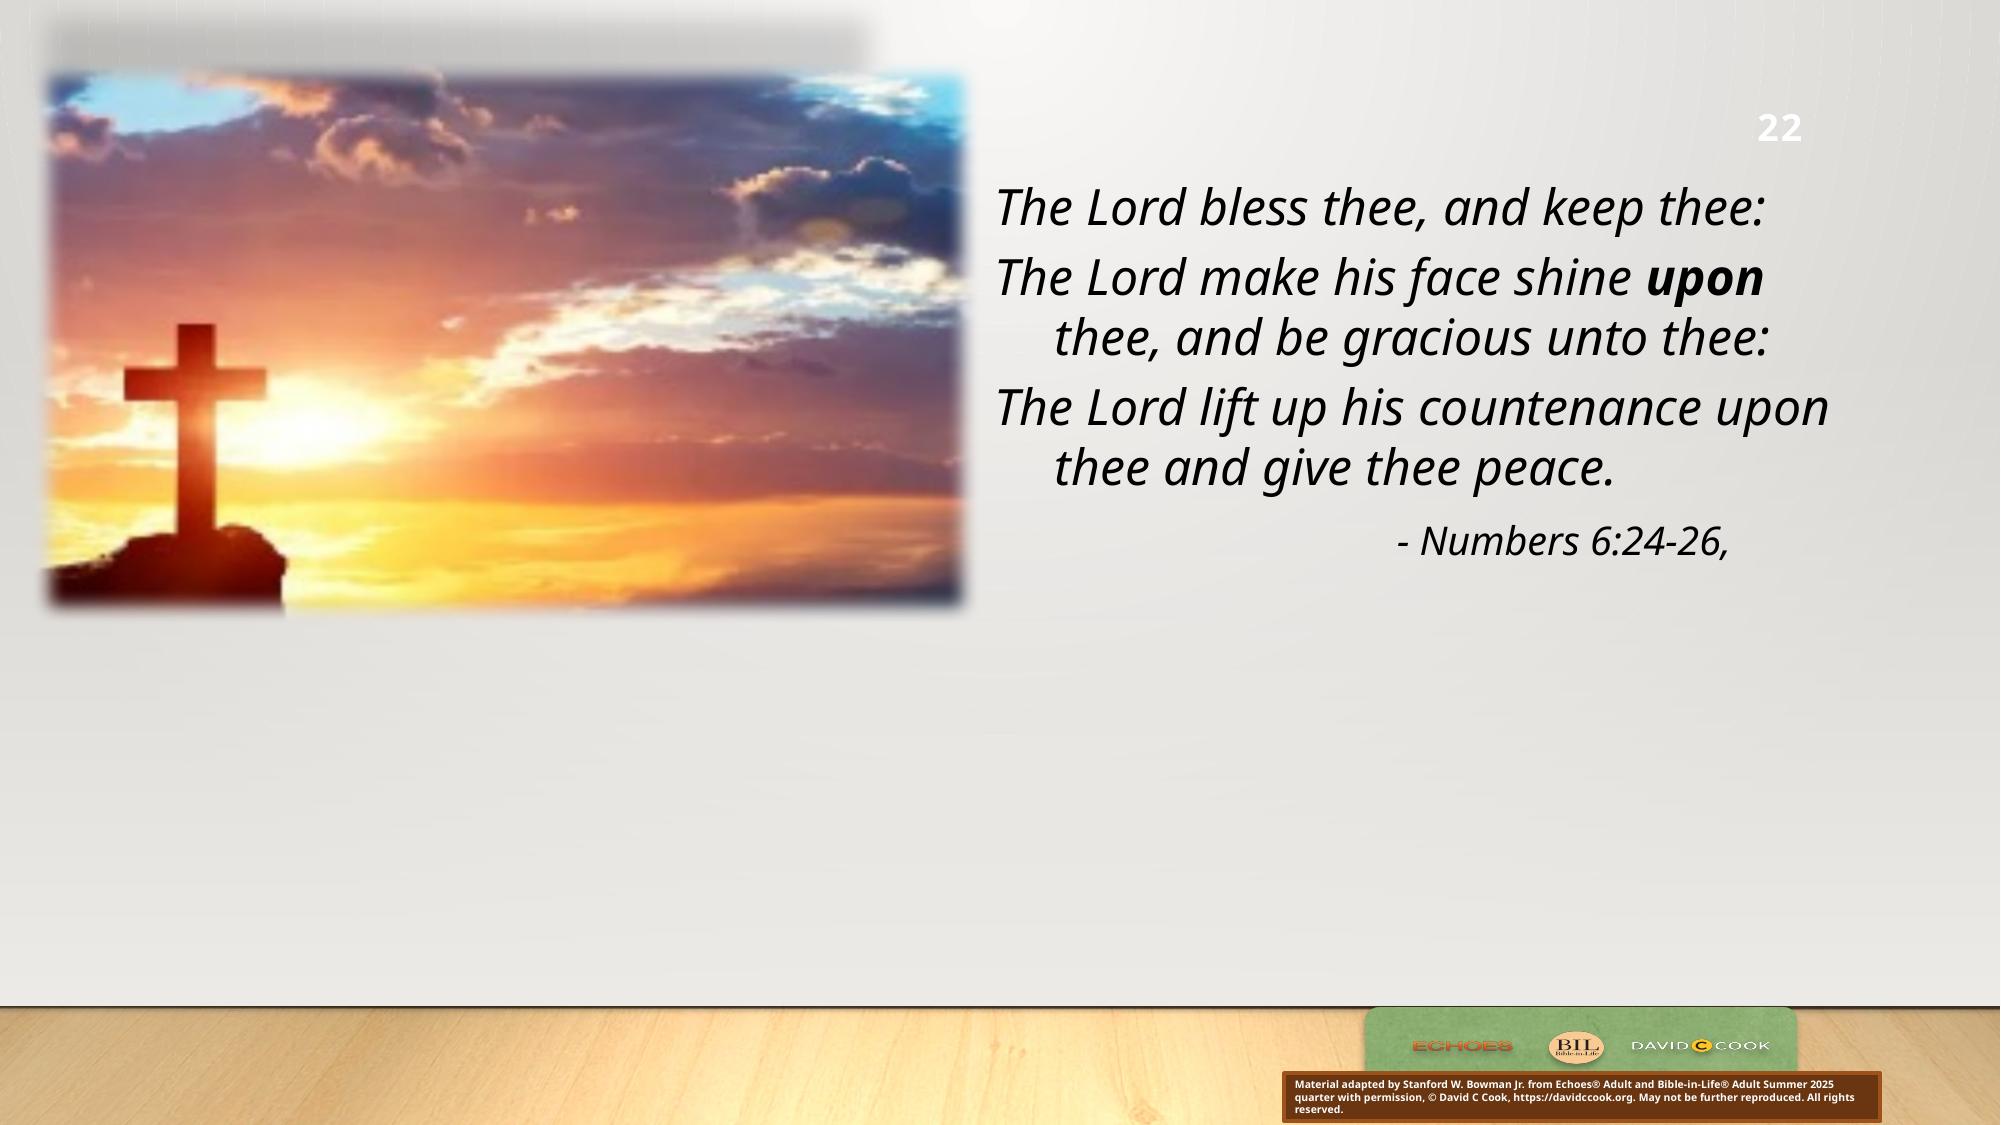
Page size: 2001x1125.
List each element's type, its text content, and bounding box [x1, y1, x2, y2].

picture [0, 1006, 2000, 1125]
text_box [1283, 1007, 1881, 1110]
text_box The Lord bless thee, and keep thee: The Lord make his face shine upon thee, and be gracious unto thee: The Lord lift up his countenance upon thee and give thee peace. - Numbers 6:24-26, [979, 88, 1886, 653]
picture [32, 59, 980, 624]
text_box 22 [1742, 96, 1881, 223]
